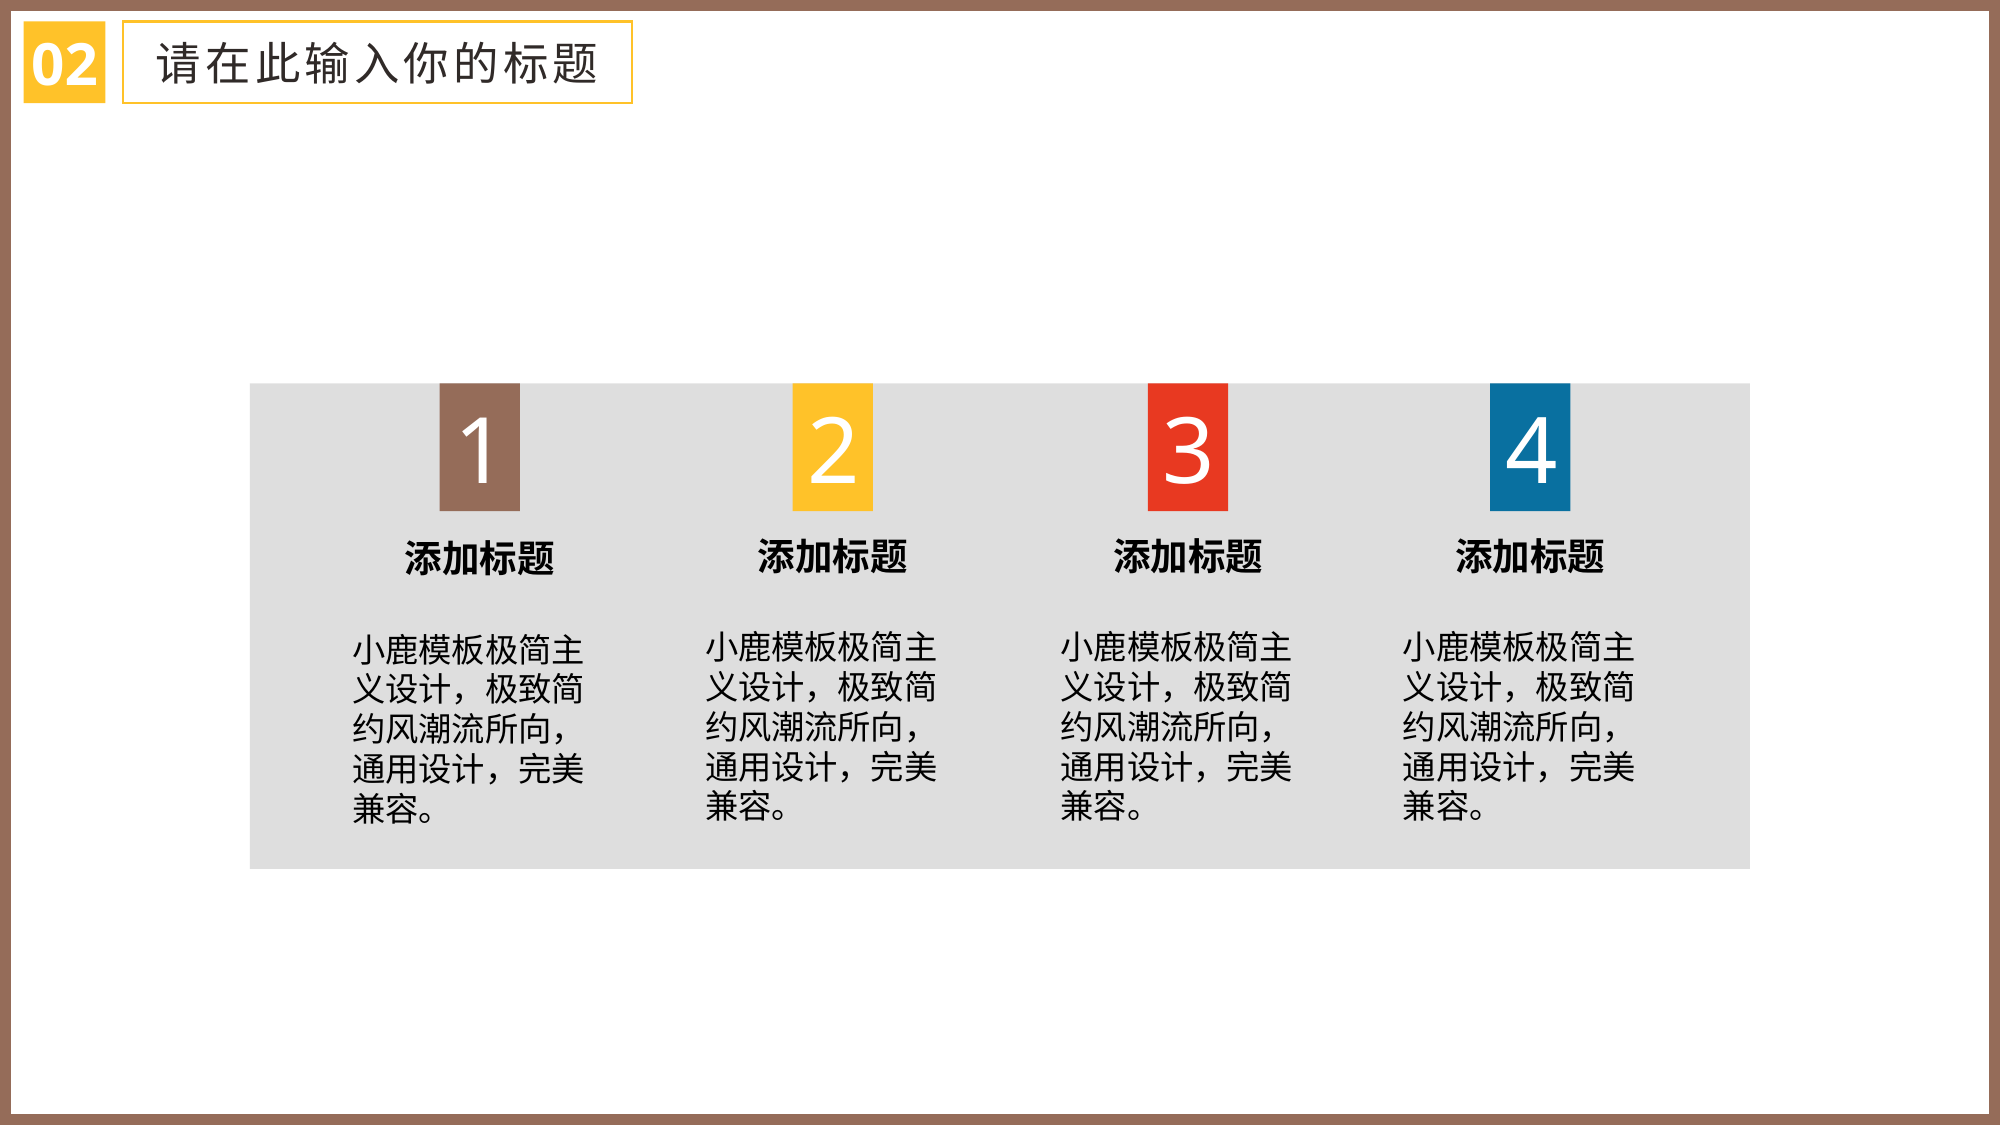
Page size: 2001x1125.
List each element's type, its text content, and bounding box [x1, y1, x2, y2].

text_box 添加标题 [337, 510, 623, 605]
text_box [0, 0, 2000, 1125]
text_box 1 [439, 382, 521, 510]
text_box 02 [23, 20, 106, 104]
text_box 添加标题 [1387, 508, 1674, 603]
text_box 小鹿模板极简主义设计，极致简约风潮流所向，通用设计，完美兼容。 [1387, 618, 1674, 870]
text_box 3 [1147, 382, 1229, 508]
text_box 4 [1489, 382, 1571, 508]
text_box 小鹿模板极简主义设计，极致简约风潮流所向，通用设计，完美兼容。 [1045, 618, 1331, 870]
text_box 添加标题 [1045, 508, 1331, 603]
text_box 请在此输入你的标题 [122, 20, 633, 104]
text_box 小鹿模板极简主义设计，极致简约风潮流所向，通用设计，完美兼容。 [337, 620, 623, 872]
text_box [249, 382, 1751, 870]
text_box 添加标题 [689, 508, 976, 603]
text_box 小鹿模板极简主义设计，极致简约风潮流所向，通用设计，完美兼容。 [689, 618, 976, 870]
text_box 2 [792, 382, 874, 508]
